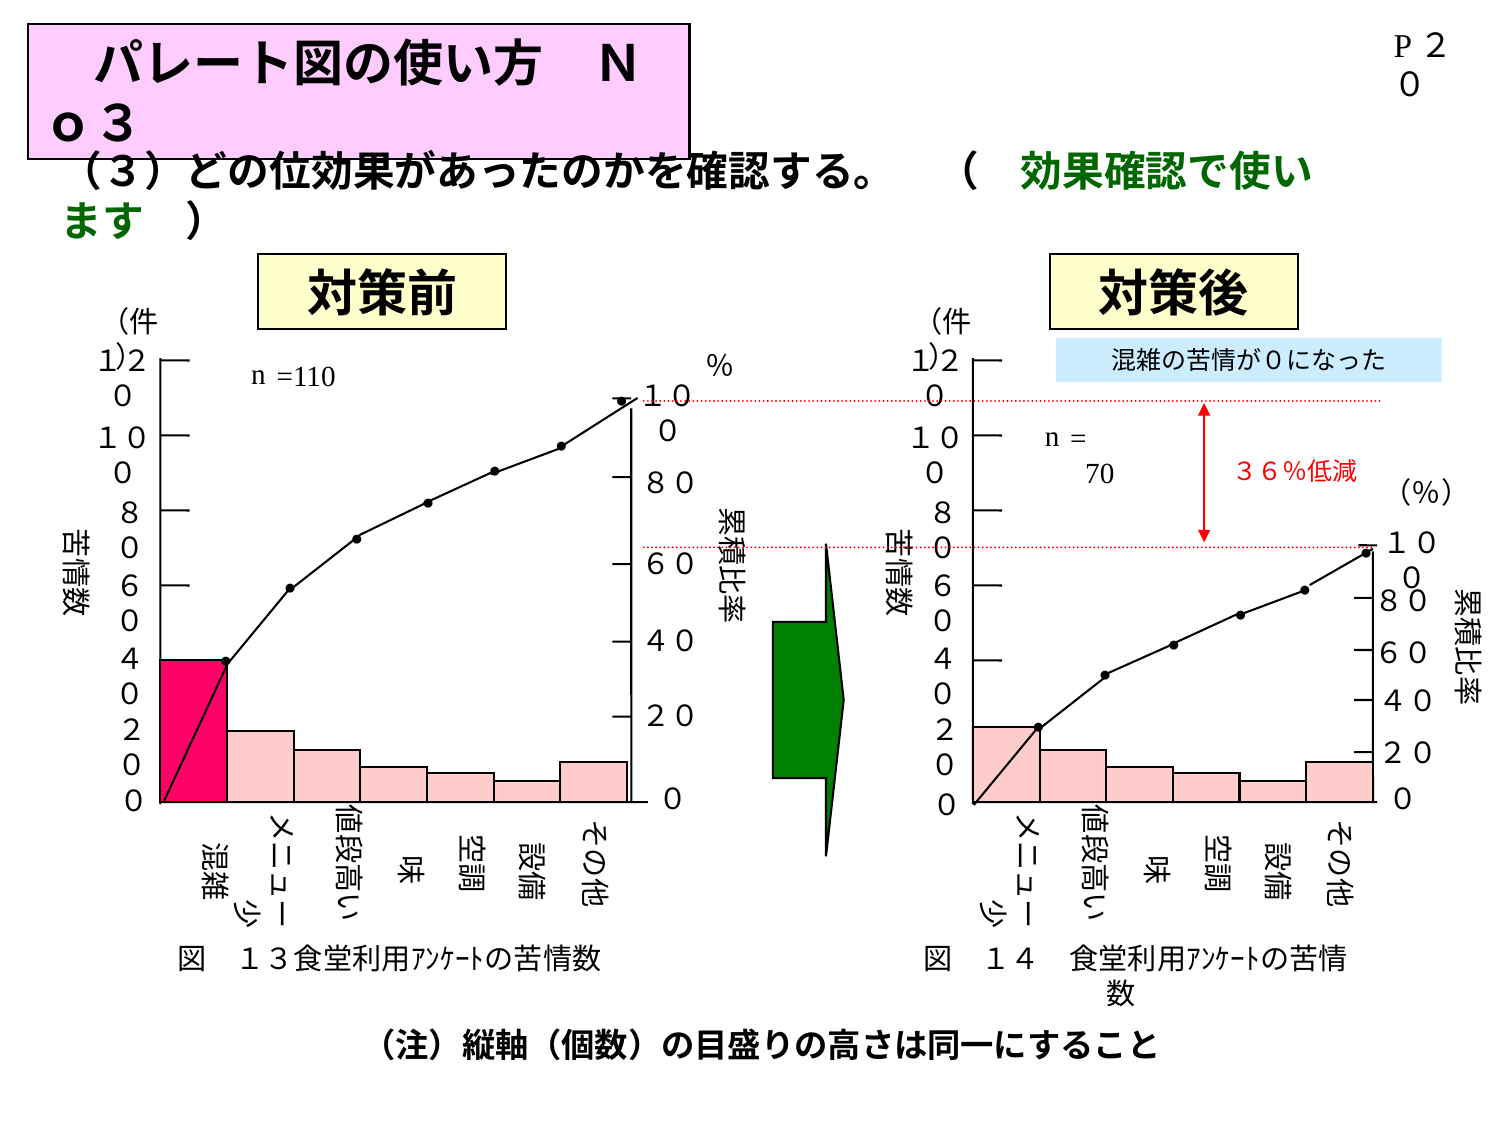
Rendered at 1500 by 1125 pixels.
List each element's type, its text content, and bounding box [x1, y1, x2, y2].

text_box パレート図の使い方 Ｎｏ３ [28, 24, 690, 160]
text_box P２０ [1378, 16, 1500, 111]
text_box （３）どの位効果があったのかを確認する。 （ 効果確認で使います ） [45, 137, 1367, 253]
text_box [772, 253, 1494, 1019]
text_box （注）縦軸（個数）の目盛りの高さは同一にすること [233, 1016, 1290, 1072]
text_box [643, 400, 1382, 548]
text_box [36, 253, 762, 984]
